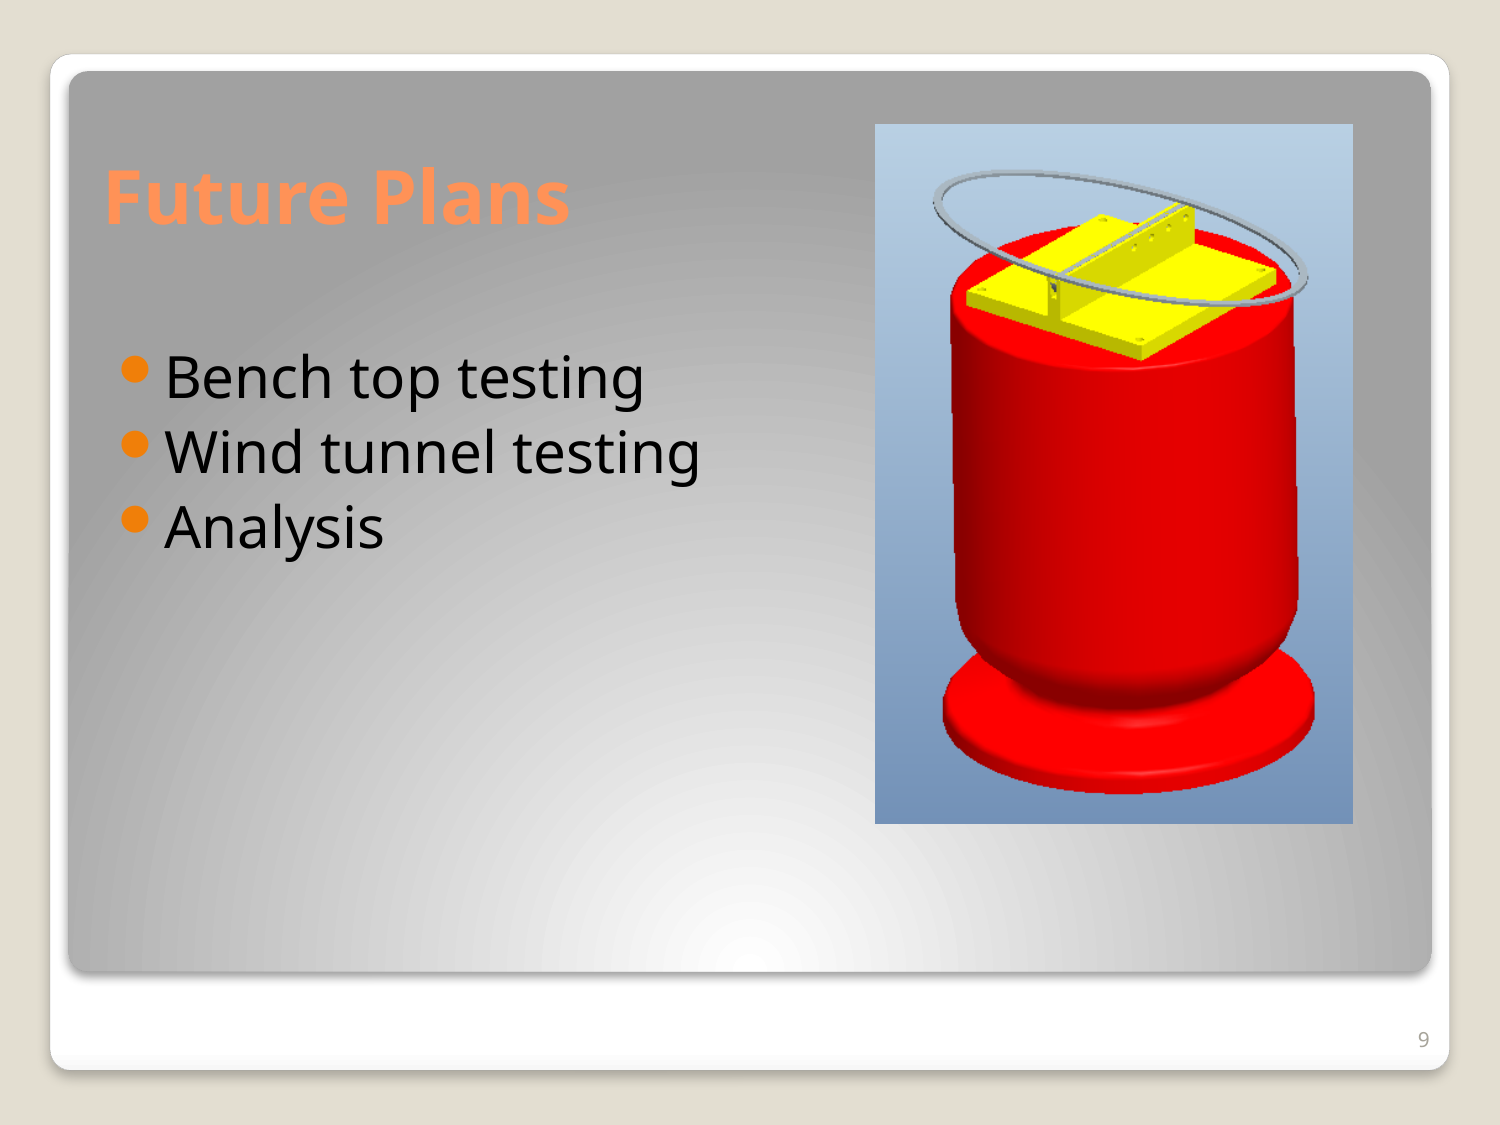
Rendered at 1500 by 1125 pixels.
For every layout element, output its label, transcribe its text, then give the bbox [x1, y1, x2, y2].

list Bench top testing Wind tunnel testing Analysis [87, 324, 1430, 1012]
slide_number 9 [1369, 1002, 1445, 1063]
title Future Plans [87, 75, 1430, 248]
picture [874, 124, 1353, 824]
